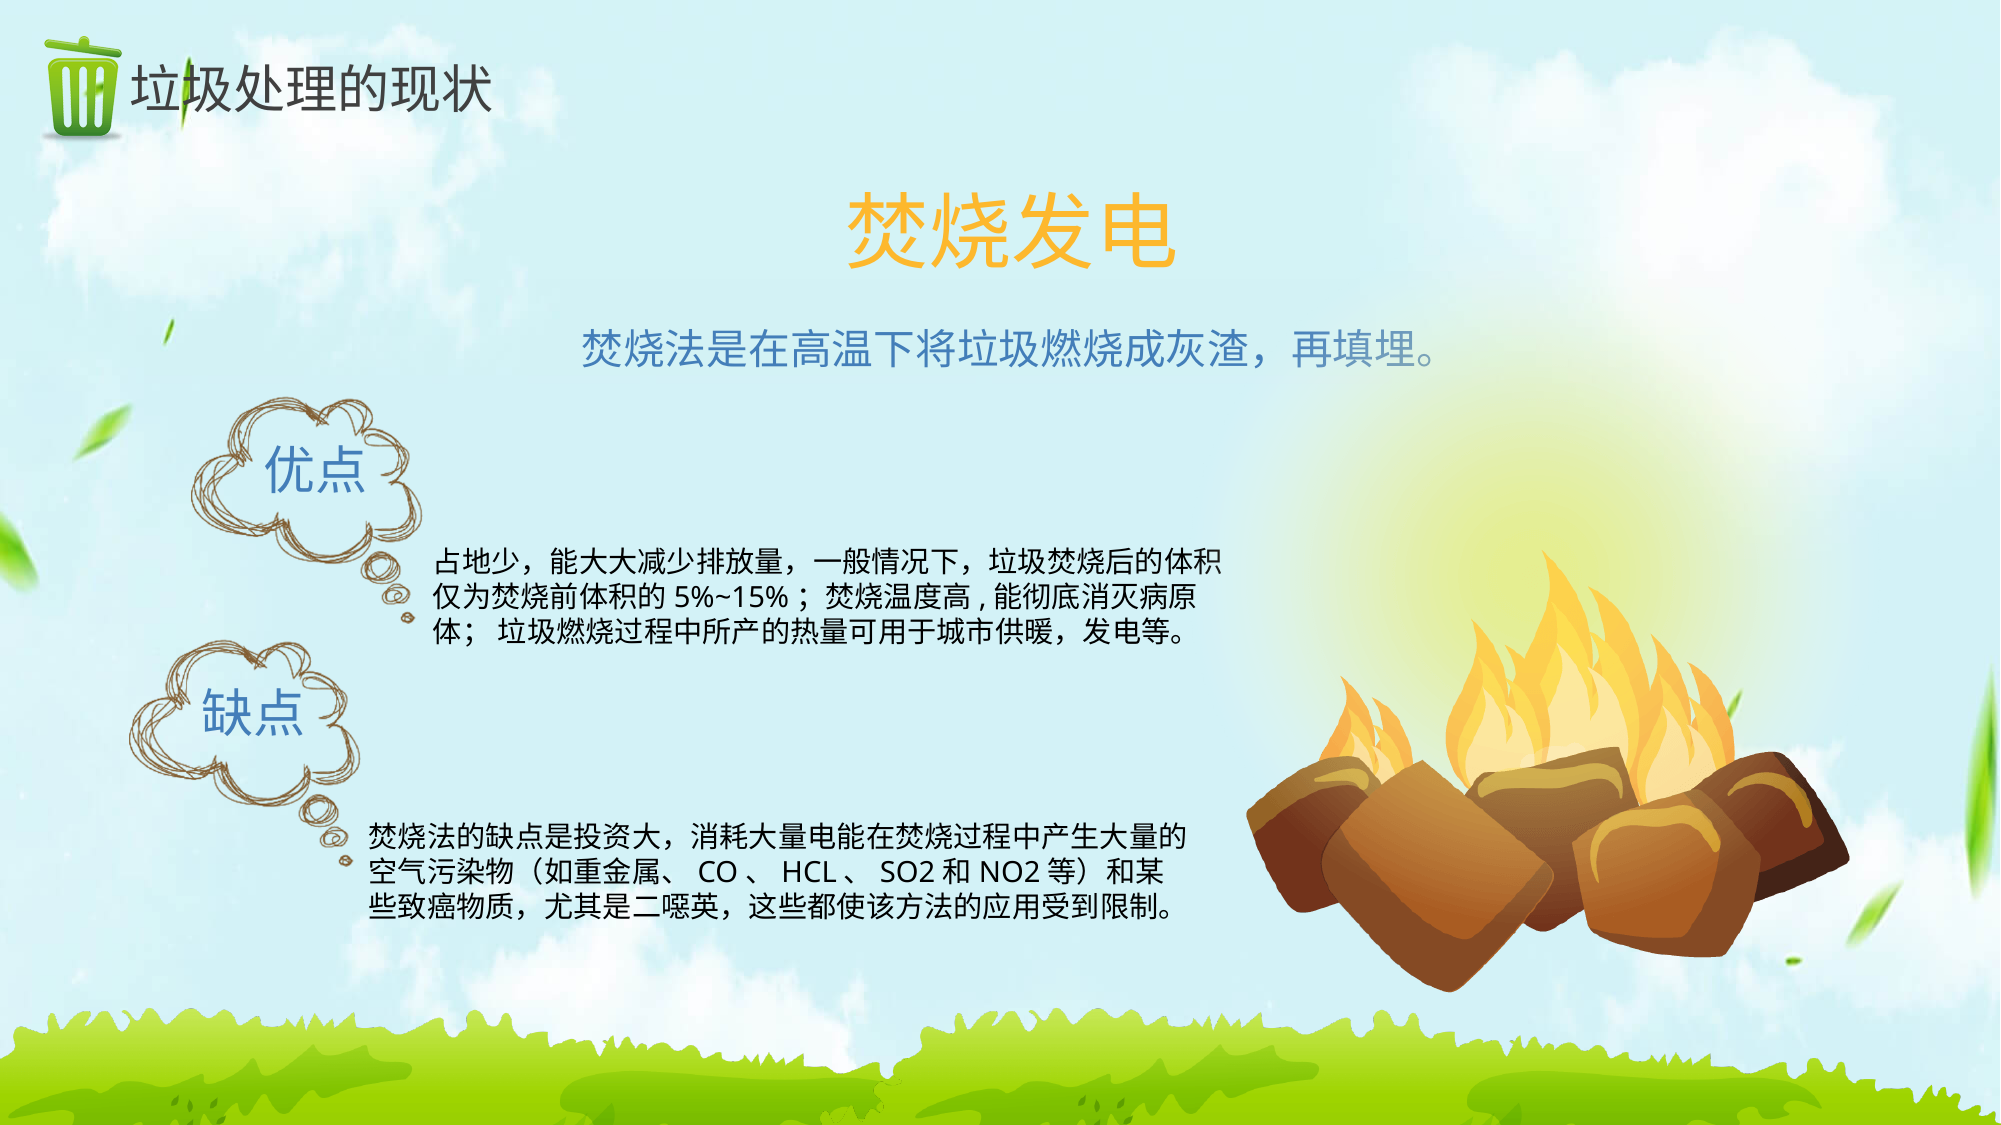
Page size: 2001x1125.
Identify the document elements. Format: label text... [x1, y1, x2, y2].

text_box 焚烧发电 [830, 171, 1193, 287]
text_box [108, 631, 386, 872]
picture [0, 0, 2001, 1125]
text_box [0, 1007, 2000, 1125]
text_box 占地少，能大大减少排放量，一般情况下，垃圾焚烧后的体积仅为焚烧前体积的5%~15%；焚烧温度高,能彻底消灭病原体； 垃圾燃烧过程中所产的热量可用于城市供暖，发电等。 [418, 535, 1141, 656]
text_box 焚烧法是在高温下将垃圾燃烧成灰渣，再填埋。 [570, 291, 1141, 378]
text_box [170, 387, 448, 629]
text_box 焚烧法的缺点是投资大，消耗大量电能在焚烧过程中产生大量的空气污染物（如重金属、CO、HCL、SO2和NO2等）和某些致癌物质，尤其是二噁英，这些都使该方法的应用受到限制。 [354, 811, 1141, 931]
text_box 垃圾处理的现状 [146, 48, 508, 126]
